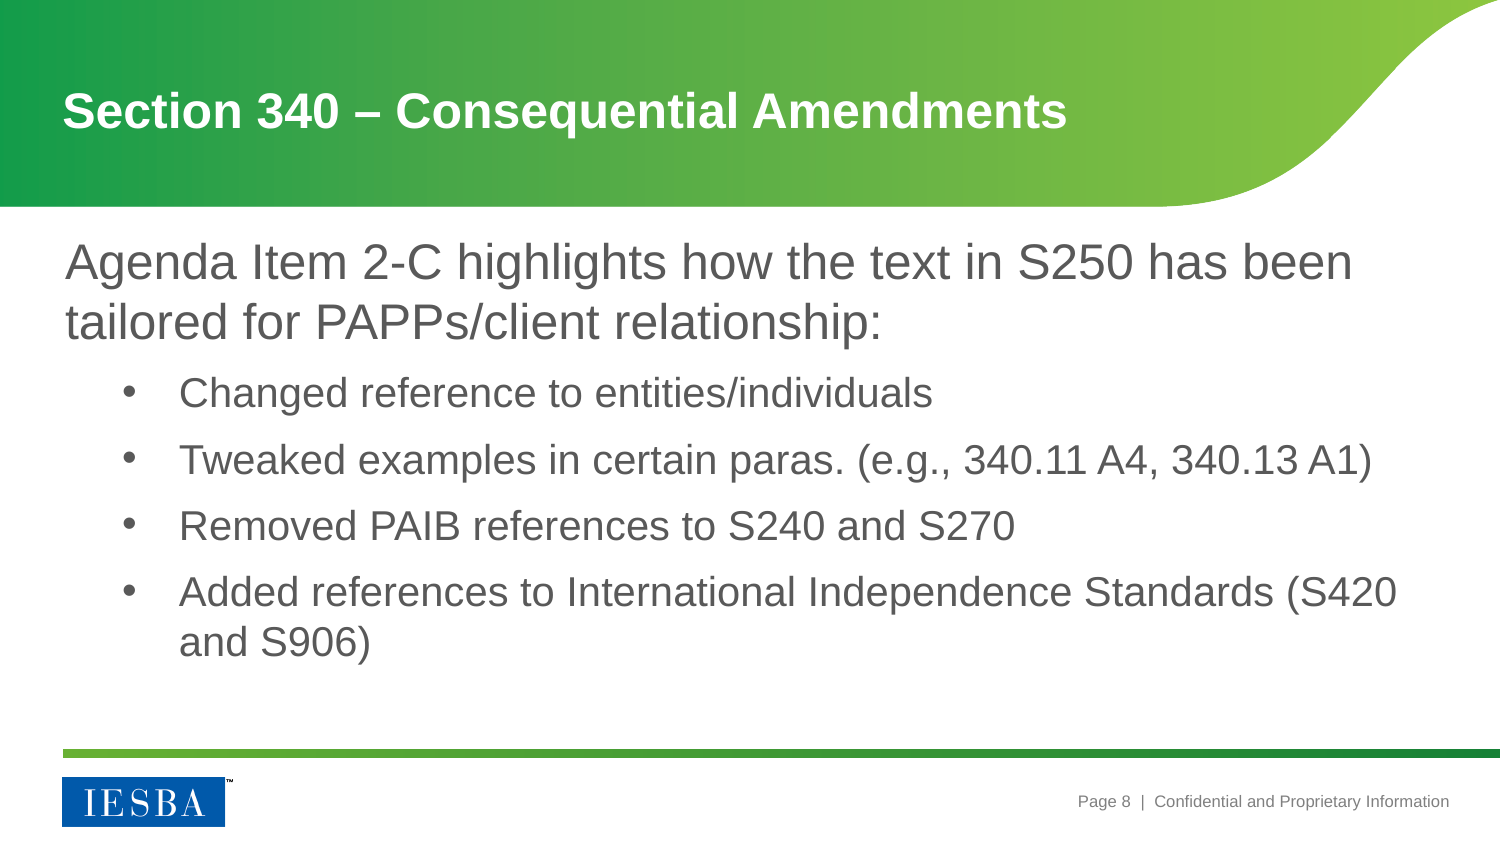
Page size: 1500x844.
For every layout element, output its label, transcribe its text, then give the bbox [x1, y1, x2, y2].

list Agenda Item 2-C highlights how the text in S250 has been tailored for PAPPs/client relationship: Changed reference to entities/individuals Tweaked examples in certain paras. (e.g., 340.11 A4, 340.13 A1) Removed PAIB references to S240 and S270 Added references to International Independence Standards (S420 and S906) [50, 222, 1438, 725]
picture [62, 777, 233, 827]
picture [0, 0, 1500, 207]
title Section 340 – Consequential Amendments [62, 75, 1300, 142]
